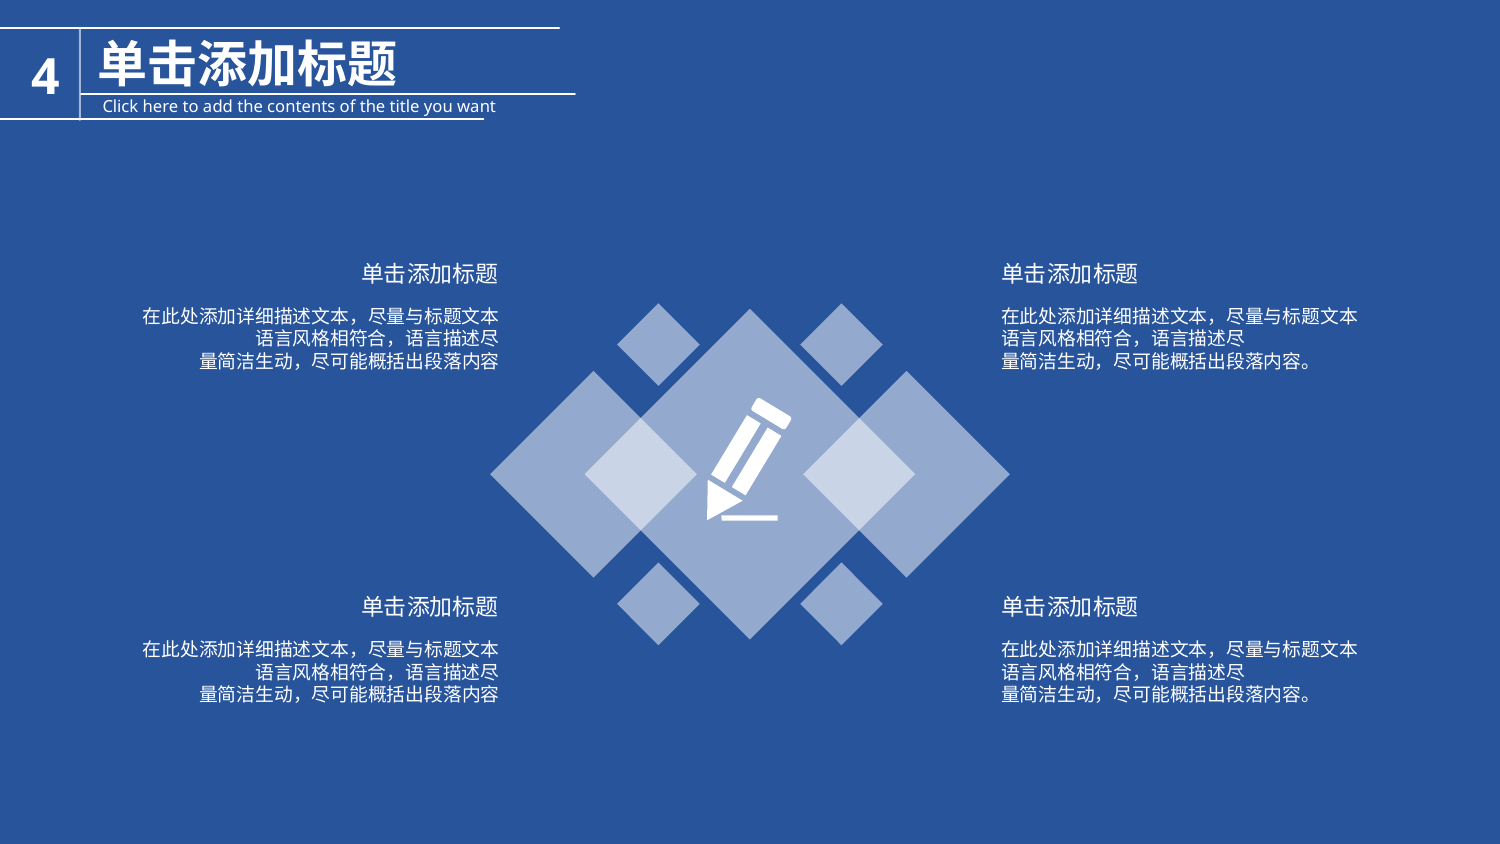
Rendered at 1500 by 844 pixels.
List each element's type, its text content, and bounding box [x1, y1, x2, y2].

text_box [653, 640, 664, 646]
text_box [584, 308, 916, 640]
text_box 单击添加标题 在此处添加详细描述文本，尽量与标题文本 语言风格相符合，语言描述尽 量简洁生动，尽可能概括出段落内容。 [986, 252, 1412, 380]
text_box [653, 303, 664, 308]
text_box 单击添加标题 在此处添加详细描述文本，尽量与标题文本 语言风格相符合，语言描述尽 量简洁生动，尽可能概括出段落内容 [88, 252, 514, 380]
text_box [836, 303, 847, 308]
text_box 单击添加标题 在此处添加详细描述文本，尽量与标题文本 语言风格相符合，语言描述尽 量简洁生动，尽可能概括出段落内容 [88, 585, 514, 713]
text_box [836, 640, 847, 646]
text_box [490, 380, 584, 569]
text_box Click here to add the contents of the title you want [87, 88, 512, 94]
text_box [916, 380, 1010, 569]
text_box 单击添加标题 在此处添加详细描述文本，尽量与标题文本 语言风格相符合，语言描述尽 量简洁生动，尽可能概括出段落内容。 [986, 585, 1412, 713]
text_box 单击添加标题 [82, 29, 413, 94]
text_box Click here to add the contents of the title you want [87, 95, 512, 124]
text_box 4 [16, 36, 66, 112]
